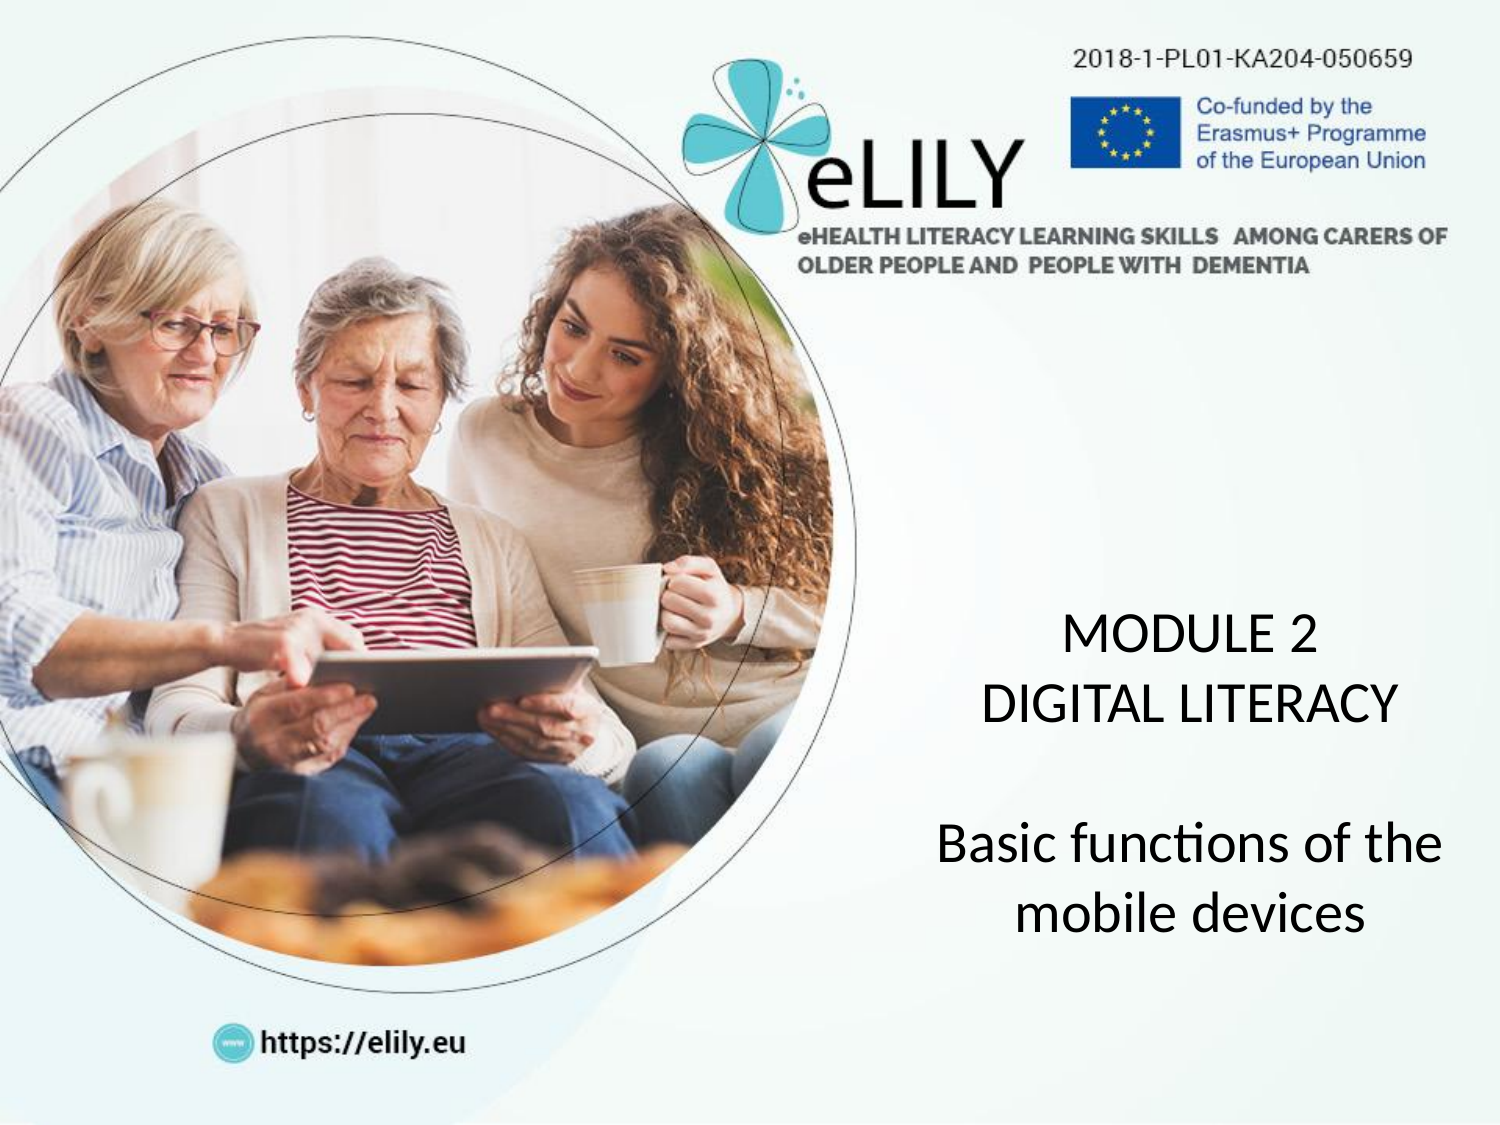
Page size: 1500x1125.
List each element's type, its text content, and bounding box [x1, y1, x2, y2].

picture [0, 0, 1500, 1125]
text_box MODULE 2 DIGITAL LITERACY Basic functions of the mobile devices [918, 586, 1463, 983]
